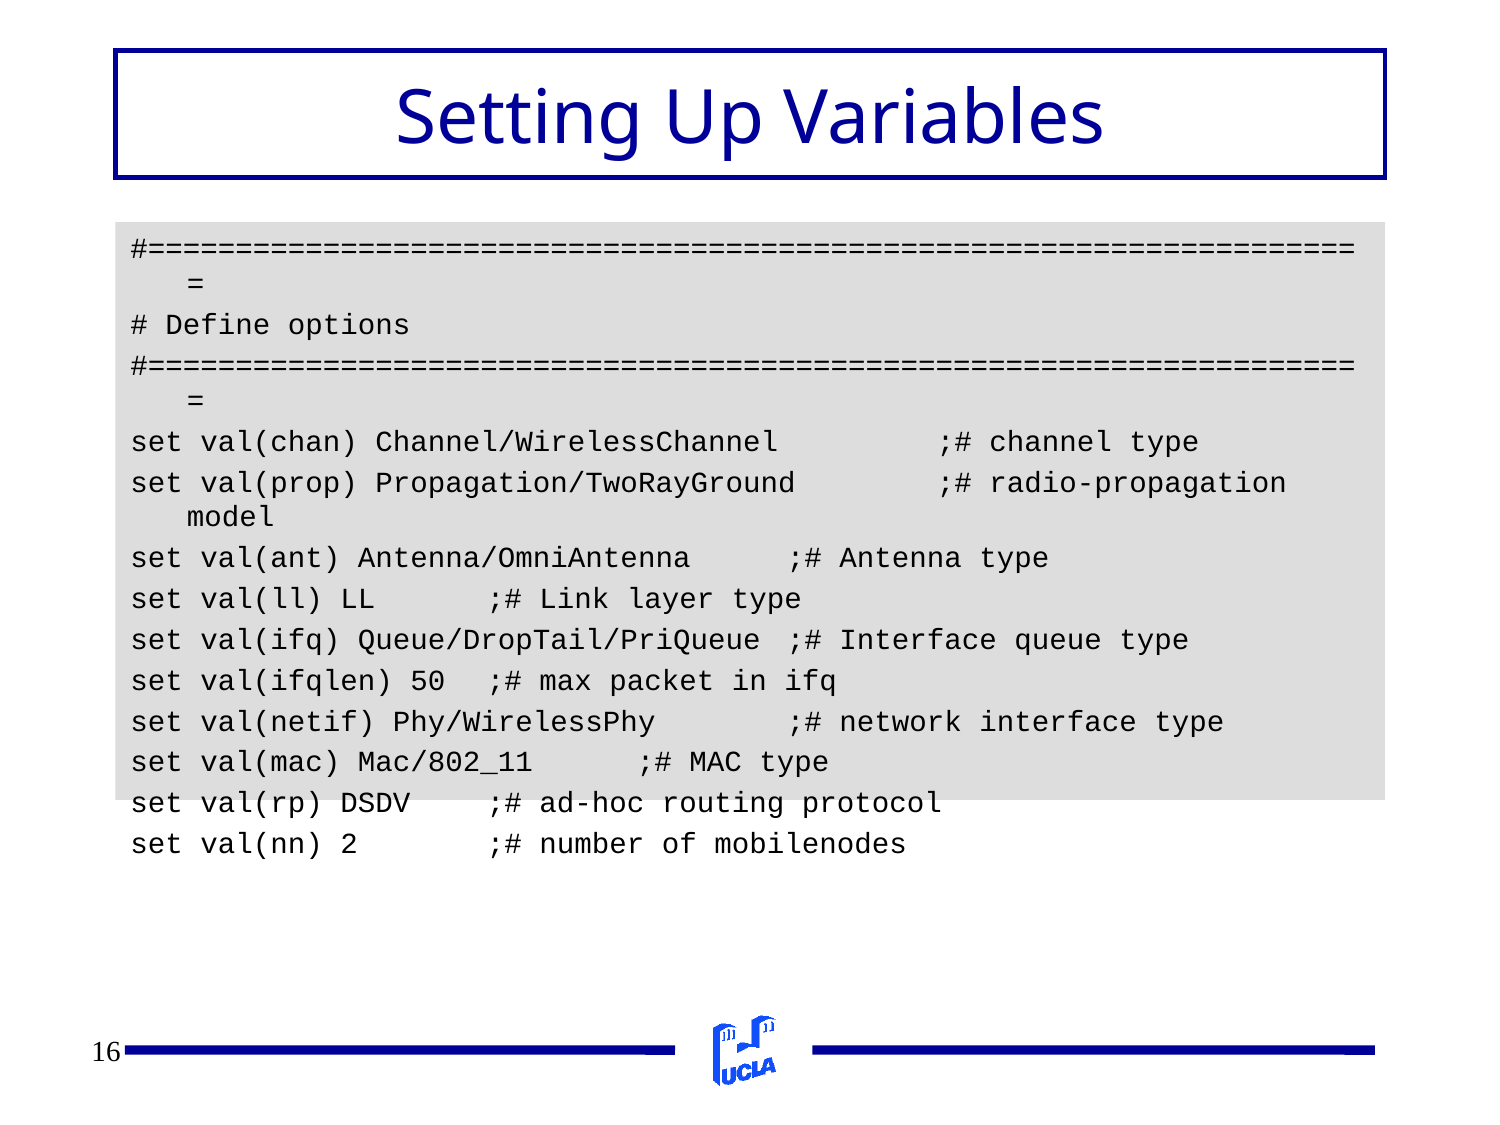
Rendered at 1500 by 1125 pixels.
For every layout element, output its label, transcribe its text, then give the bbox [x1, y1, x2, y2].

picture [704, 1012, 785, 1090]
slide_number 16 [62, 1024, 151, 1076]
title Setting Up Variables [113, 48, 1387, 180]
list #====================================================================== # Define options #====================================================================== set val(chan) Channel/WirelessChannel ;# channel type set val(prop) Propagation/TwoRayGround ;# radio-propagation model set val(ant) Antenna/OmniAntenna ;# Antenna type set val(ll) LL ;# Link layer type set val(ifq) Queue/DropTail/PriQueue ;# Interface queue type set val(ifqlen) 50 ;# max packet in ifq set val(netif) Phy/WirelessPhy ;# network interface type set val(mac) Mac/802_11 ;# MAC type set val(rp) DSDV ;# ad-hoc routing protocol set val(nn) 2 ;# number of mobilenodes [115, 221, 1386, 801]
